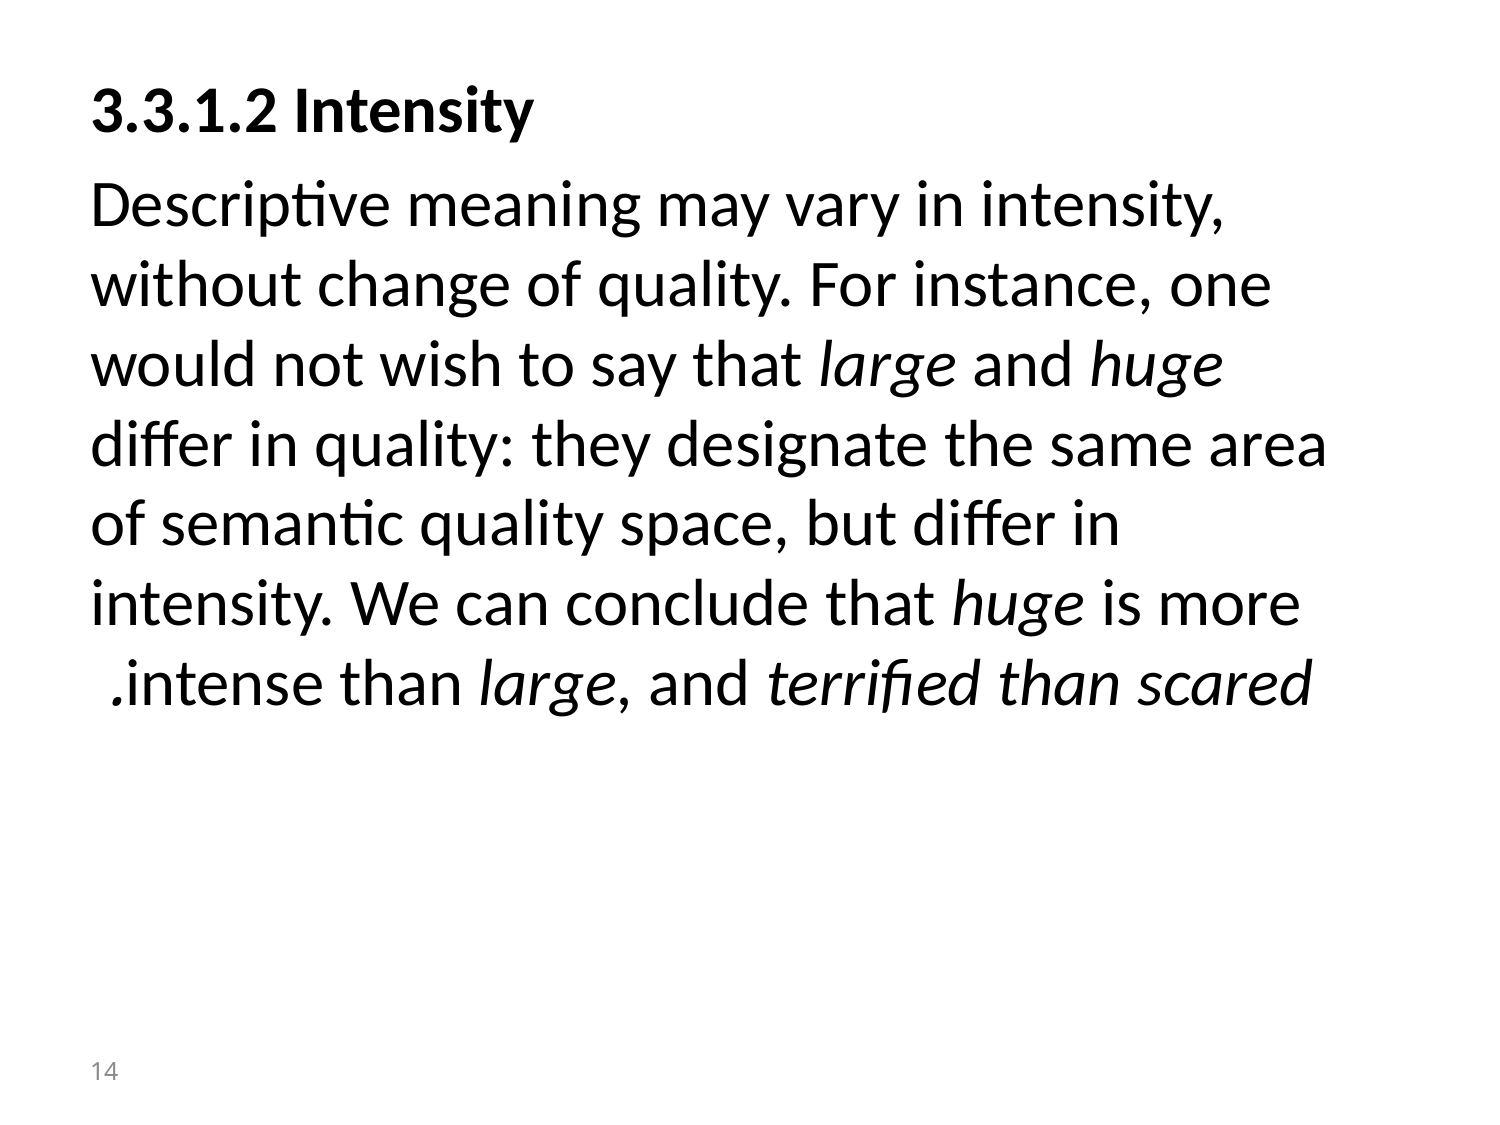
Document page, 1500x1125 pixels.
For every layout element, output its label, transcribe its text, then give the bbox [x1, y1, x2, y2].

list 3.3.1.2 Intensity Descriptive meaning may vary in intensity, without change of quality. For instance, one would not wish to say that large and huge differ in quality: they designate the same area of semantic quality space, but differ in intensity. We can conclude that huge is more intense than large, and terrified than scared. [75, 58, 1425, 1005]
slide_number 14 [75, 1042, 425, 1103]
